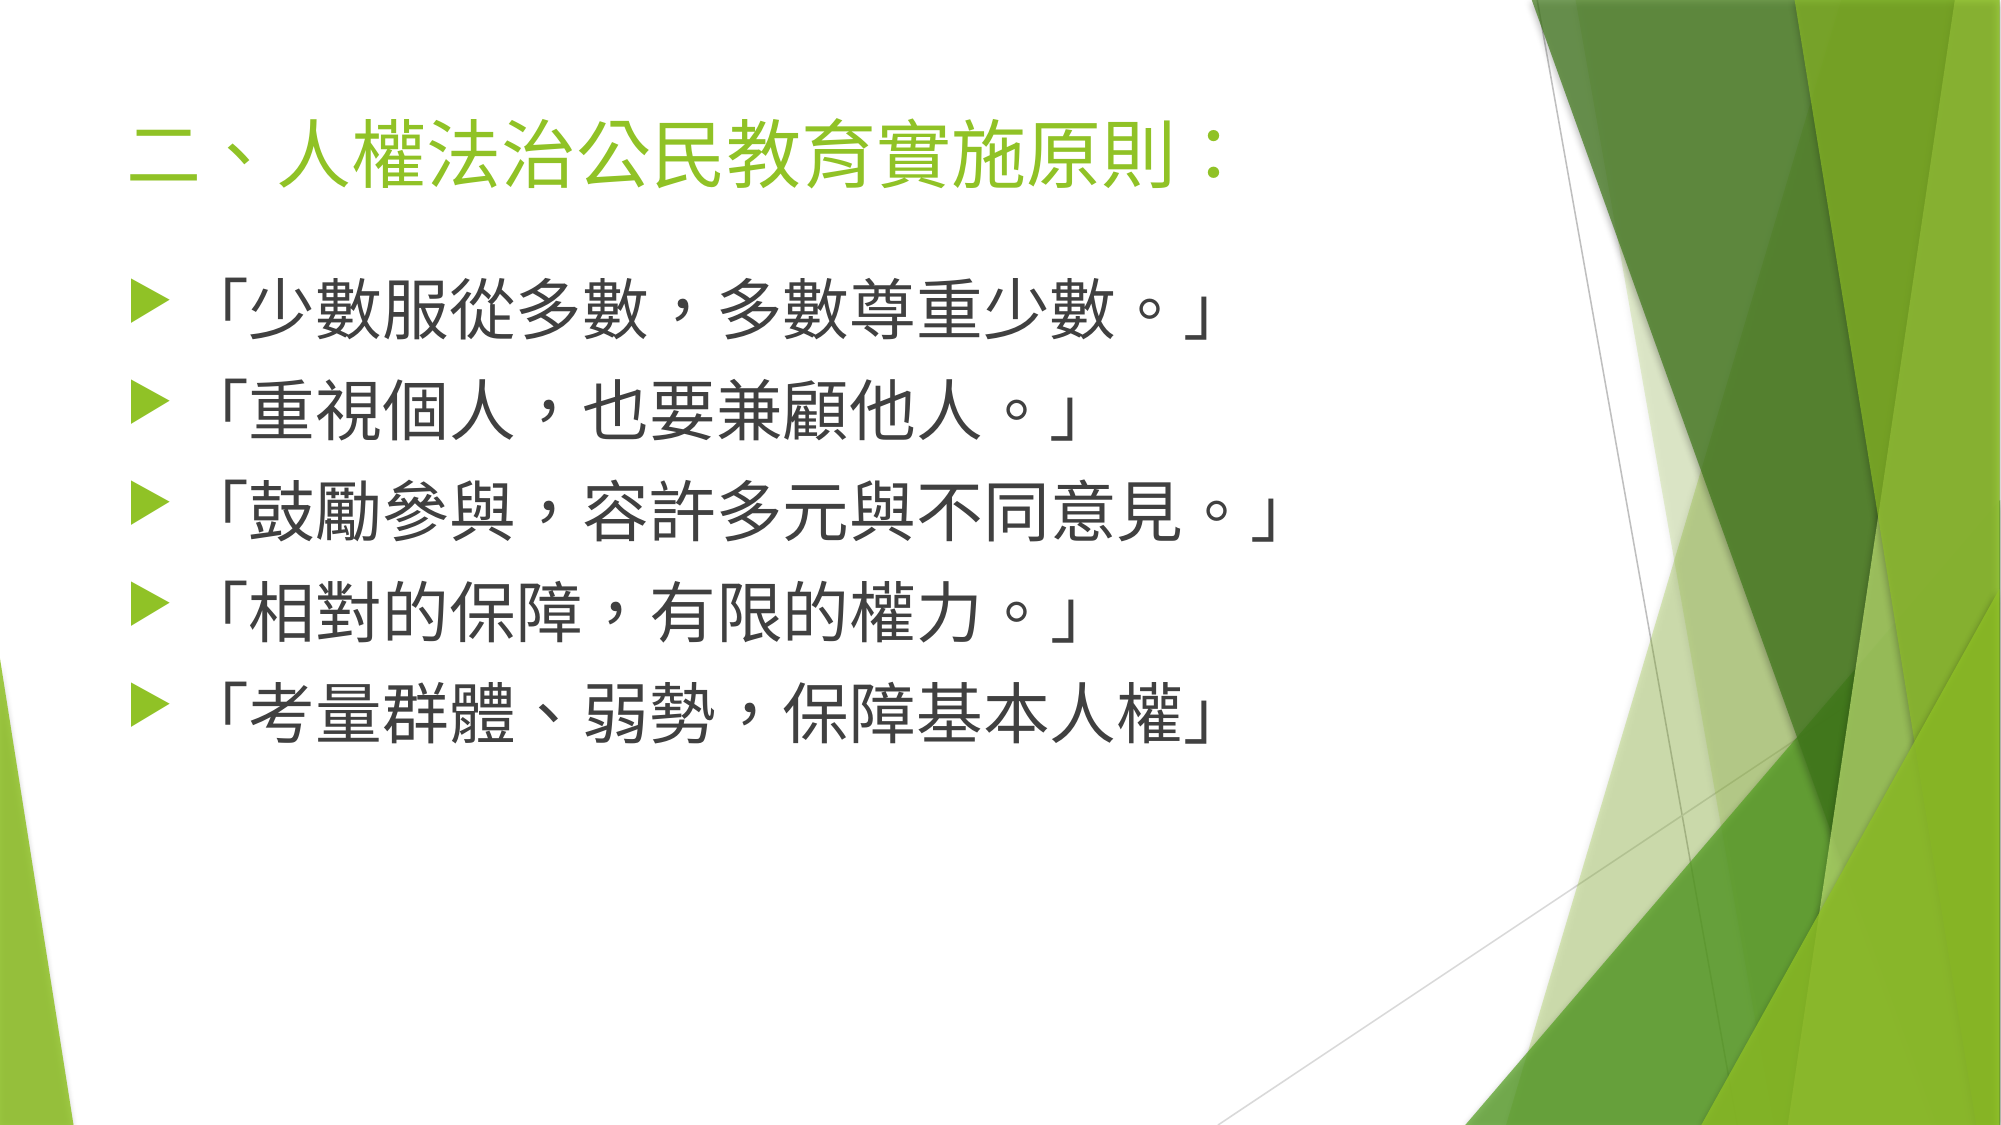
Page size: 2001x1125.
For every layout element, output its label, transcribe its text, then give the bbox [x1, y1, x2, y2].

list 「少數服從多數，多數尊重少數。」 「重視個人，也要兼顧他人。」 「鼓勵參與，容許多元與不同意見。」 「相對的保障，有限的權力。」 「考量群體、弱勢，保障基本人權」 [111, 260, 1522, 897]
title 二、人權法治公民教育實施原則： [111, 99, 1522, 221]
